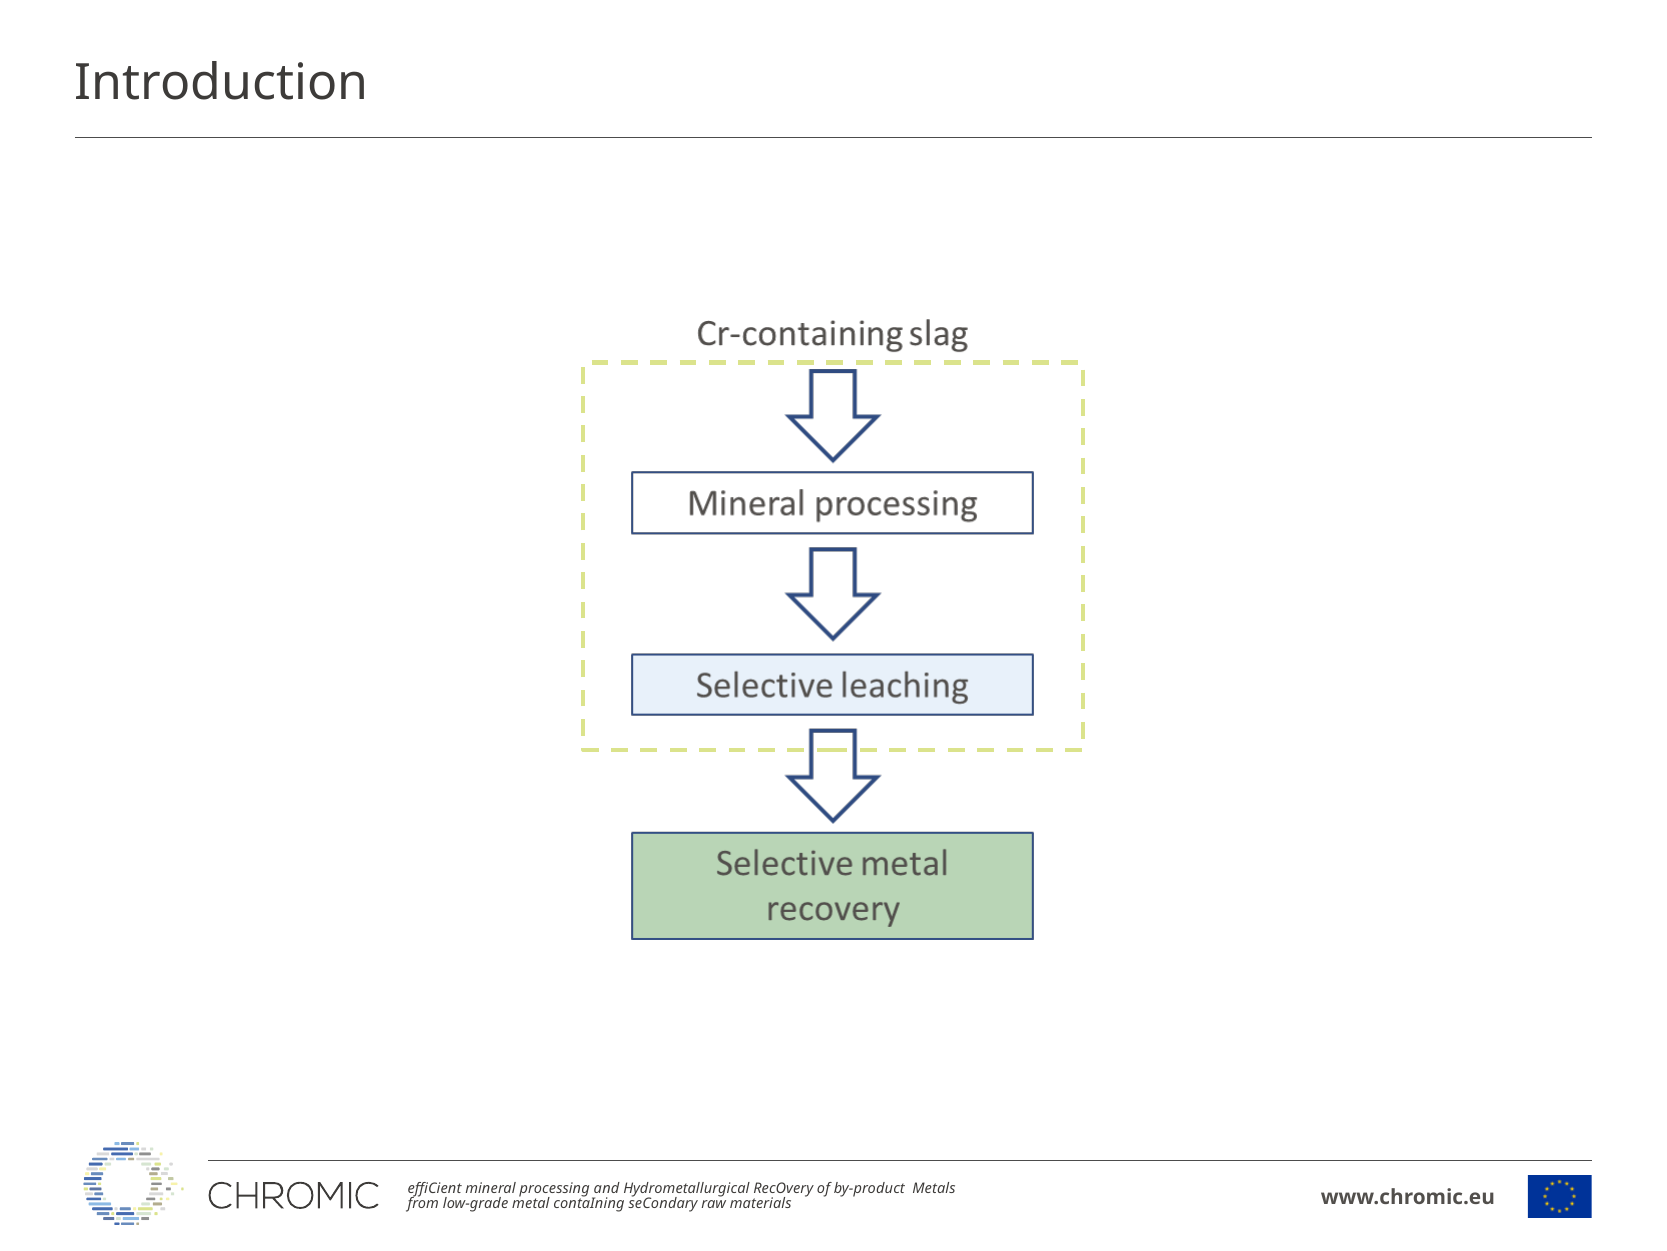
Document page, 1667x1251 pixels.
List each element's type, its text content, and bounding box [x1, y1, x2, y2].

title Introduction [74, 50, 1513, 114]
picture [83, 1142, 184, 1225]
picture [1527, 1175, 1592, 1218]
picture [520, 297, 1146, 953]
